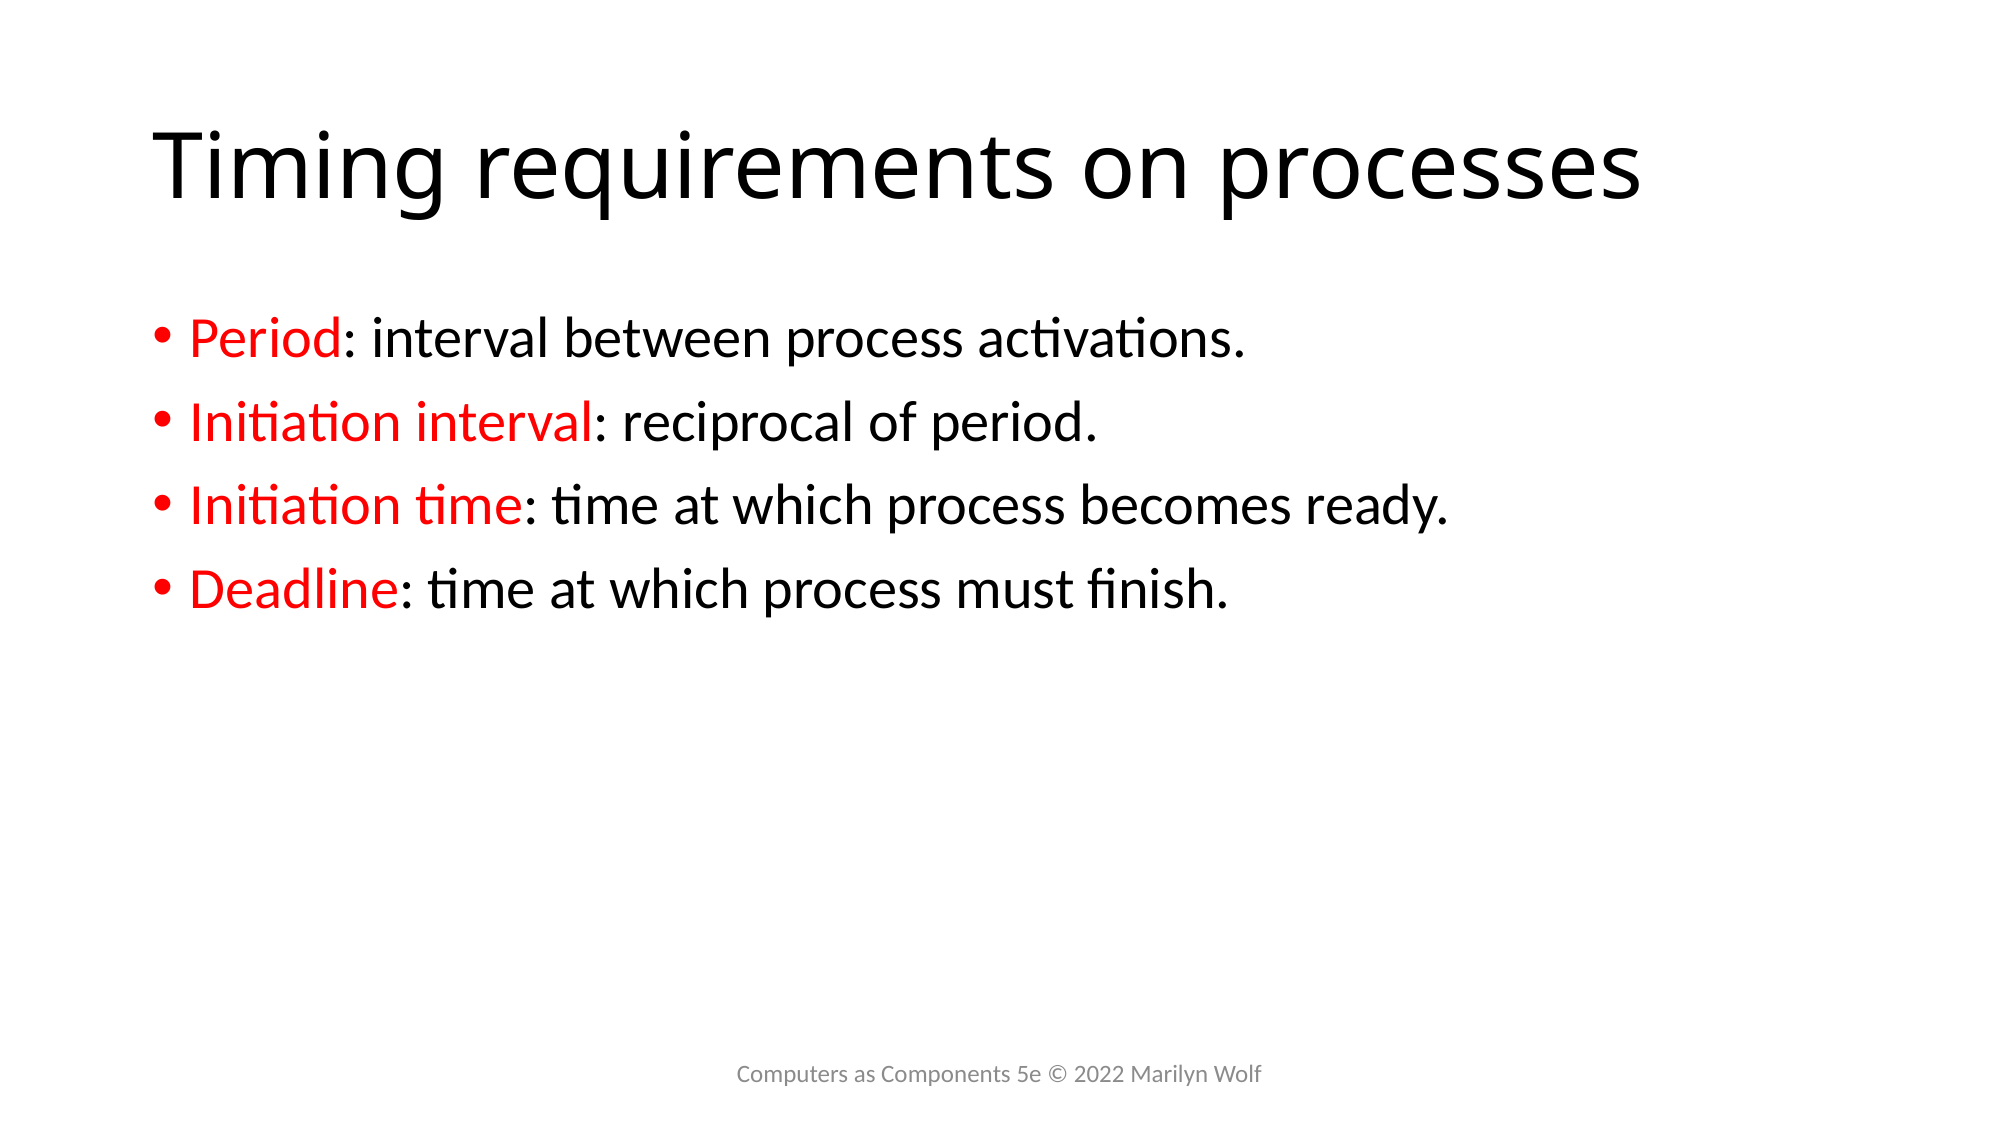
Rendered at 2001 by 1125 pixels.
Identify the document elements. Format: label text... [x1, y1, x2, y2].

list Period: interval between process activations. Initiation interval: reciprocal of period. Initiation time: time at which process becomes ready. Deadline: time at which process must finish. [137, 299, 1863, 1014]
footer Computers as Components 5e © 2022 Marilyn Wolf [662, 1042, 1338, 1103]
title Timing requirements on processes [137, 59, 1863, 278]
